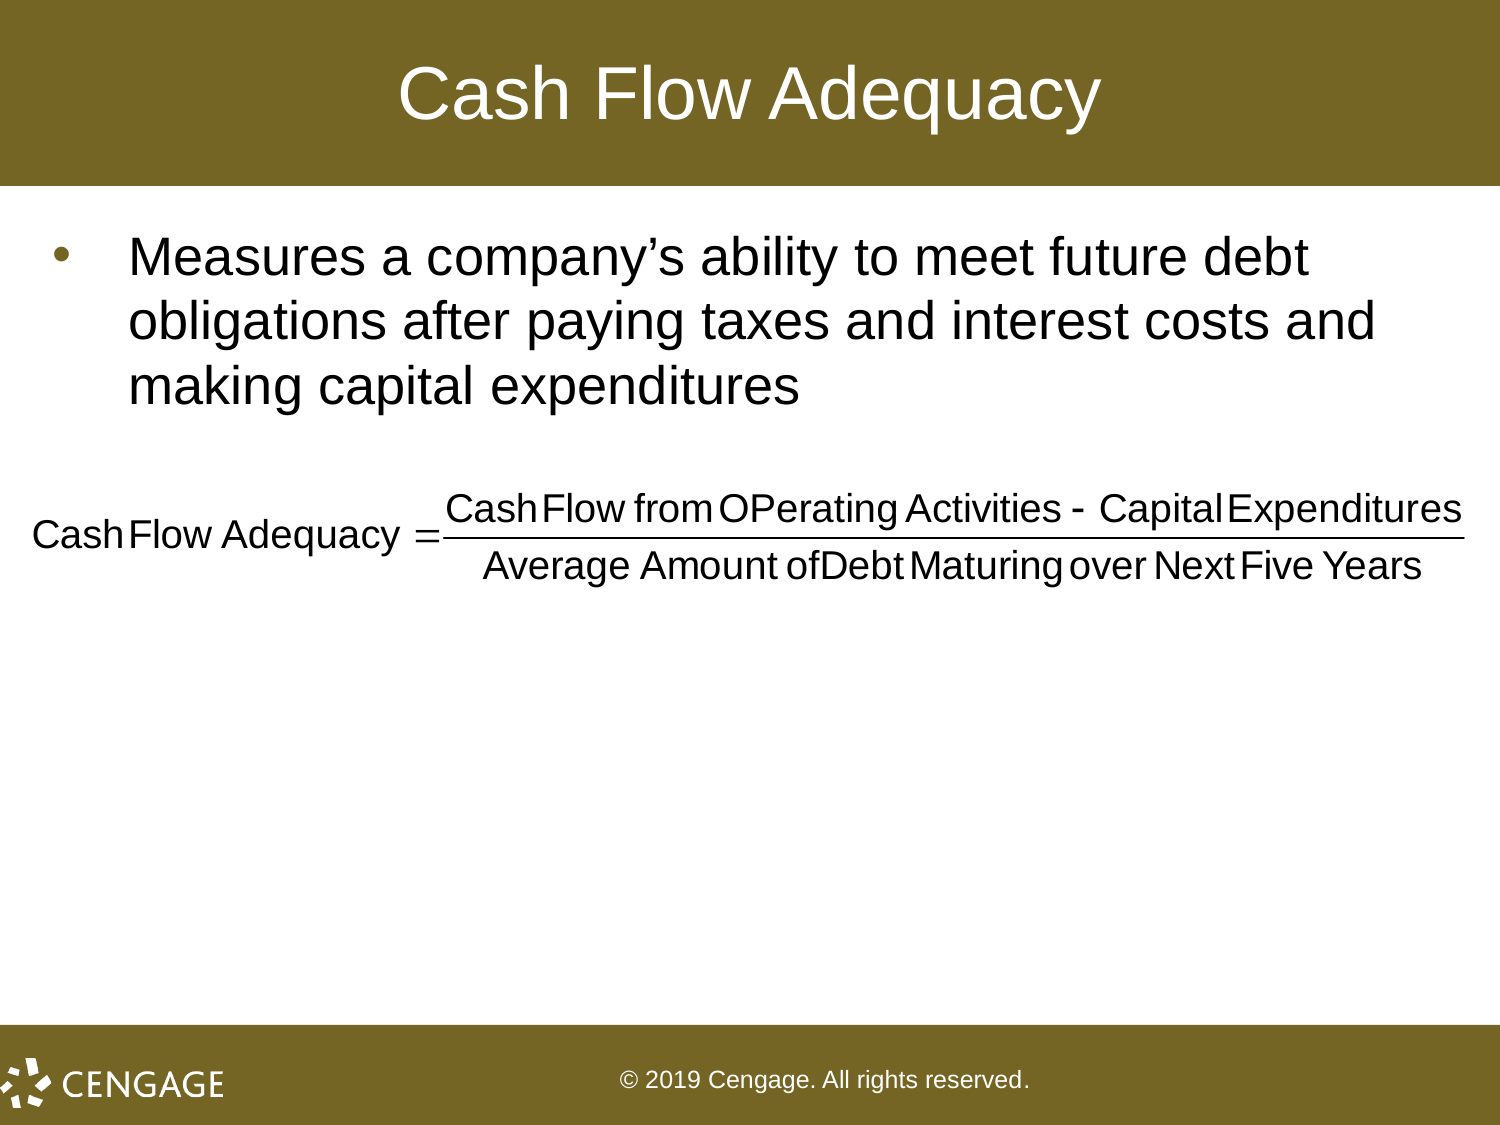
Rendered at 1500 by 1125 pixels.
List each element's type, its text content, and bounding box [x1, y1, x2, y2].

title Cash Flow Adequacy [7, 4, 1493, 175]
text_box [26, 484, 1474, 599]
list Measures a company’s ability to meet future debt obligations after paying taxes and interest costs and making capital expenditures [37, 213, 1475, 426]
picture [0, 1058, 223, 1108]
